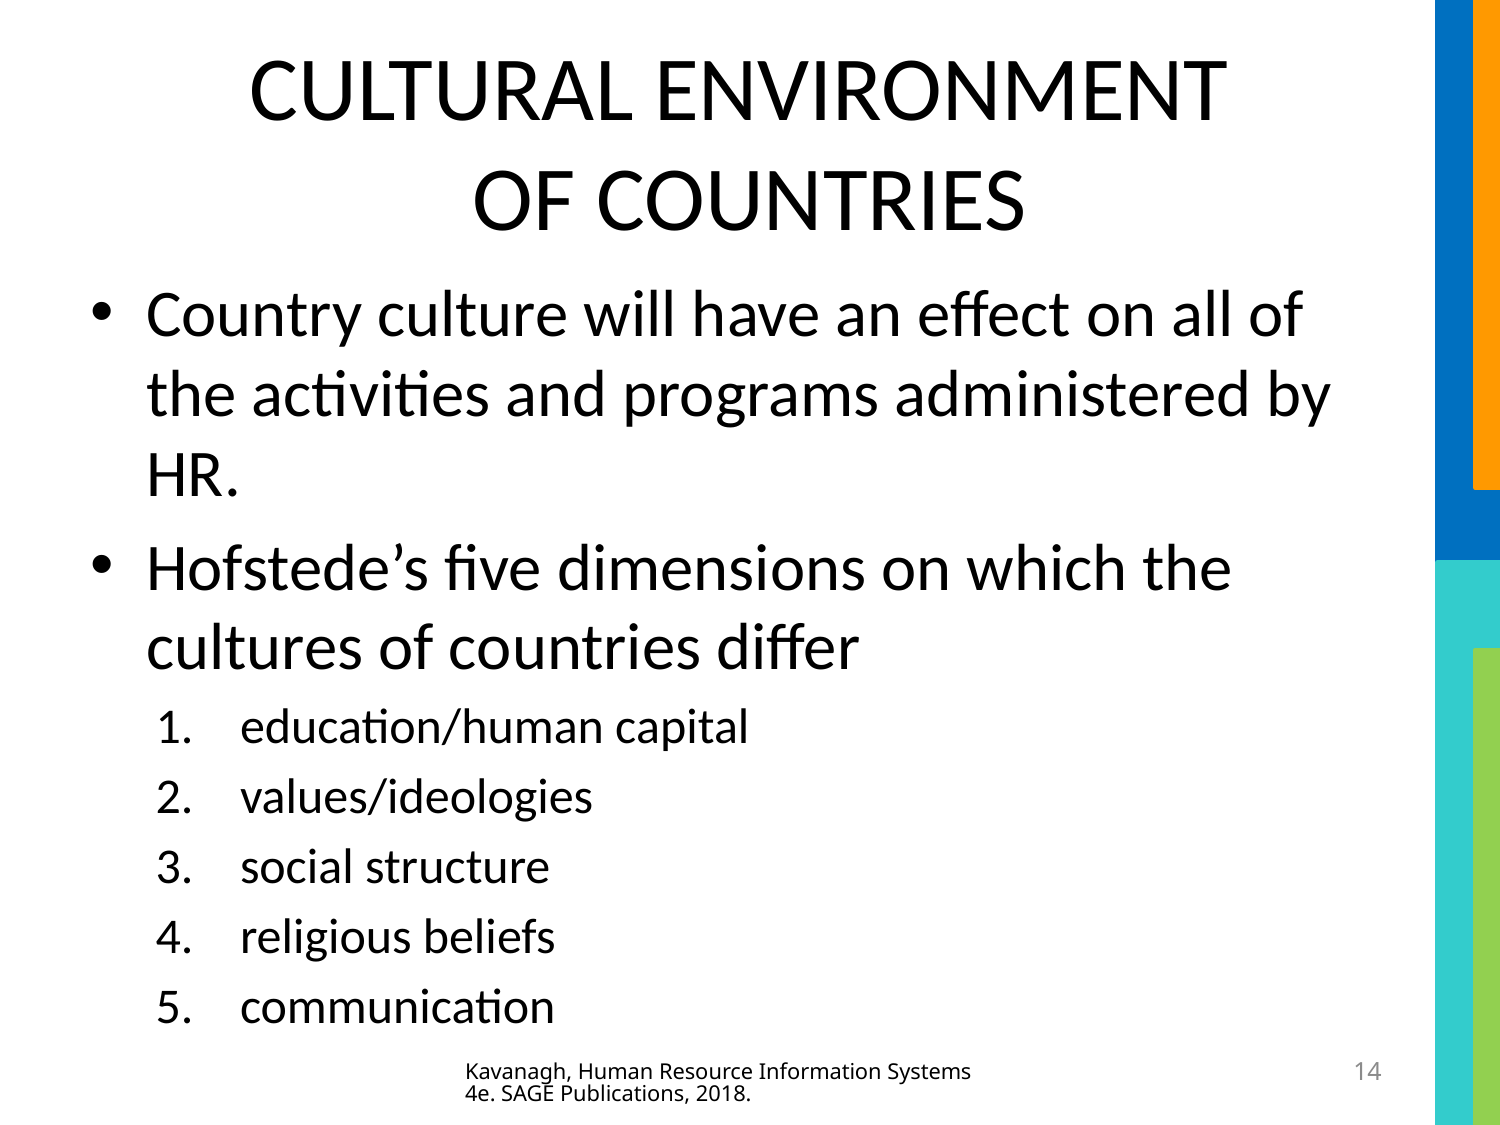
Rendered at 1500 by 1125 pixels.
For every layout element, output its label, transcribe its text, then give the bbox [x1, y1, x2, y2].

title CULTURAL ENVIRONMENT OF COUNTRIES [75, 45, 1425, 233]
slide_number 14 [1059, 1042, 1397, 1103]
list Country culture will have an effect on all of the activities and programs administered by HR. Hofstede’s five dimensions on which the cultures of countries differ education/human capital values/ideologies social structure religious beliefs communication [75, 262, 1425, 1005]
footer Kavanagh, Human Resource Information Systems 4e. SAGE Publications, 2018. [450, 1042, 1004, 1103]
